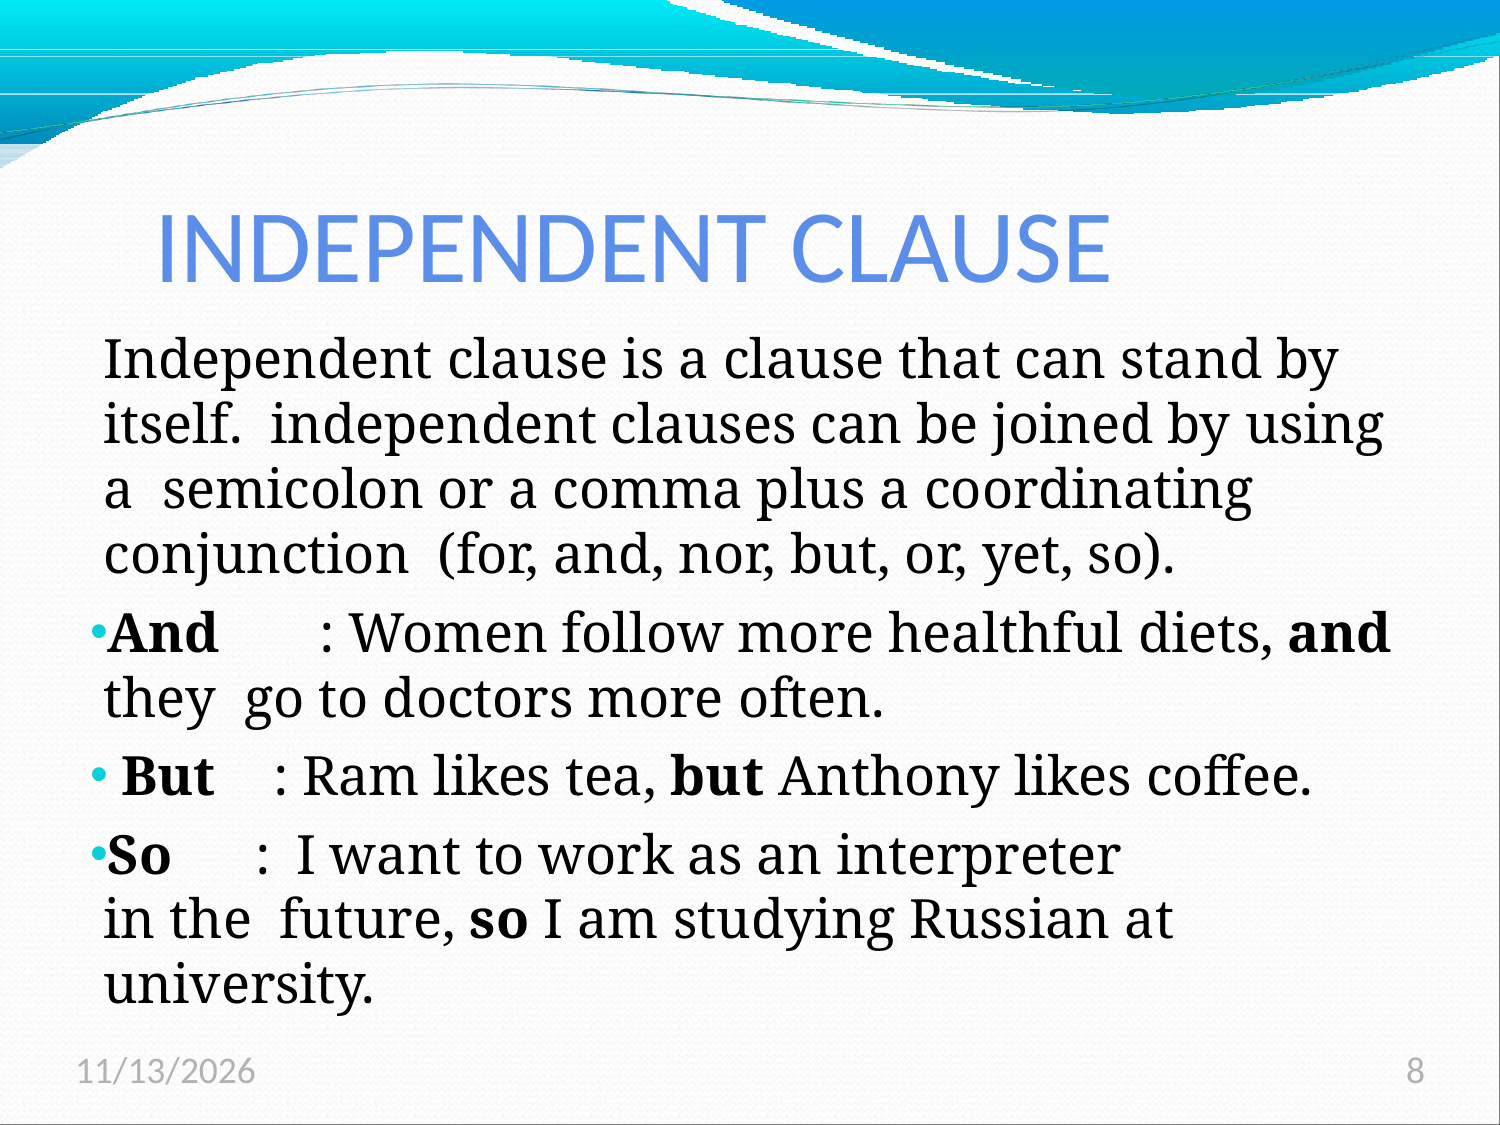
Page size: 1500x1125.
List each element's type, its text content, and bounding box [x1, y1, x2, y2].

slide_number 8 [1080, 1046, 1425, 1103]
picture [0, 0, 1500, 1125]
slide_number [75, 1046, 420, 1103]
title INDEPENDENT CLAUSE [152, 176, 1118, 322]
text_box Independent clause is a clause that can stand by itself. independent clauses can be joined by using a semicolon or a comma plus a coordinating conjunction (for, and, nor, but, or, yet, so). And : Women follow more healthful diets, and they go to doctors more often. But : Ram likes tea, but Anthony likes coffee. So : I want to work as an interpreter in the future, so I am studying Russian at university. [87, 322, 1412, 1015]
